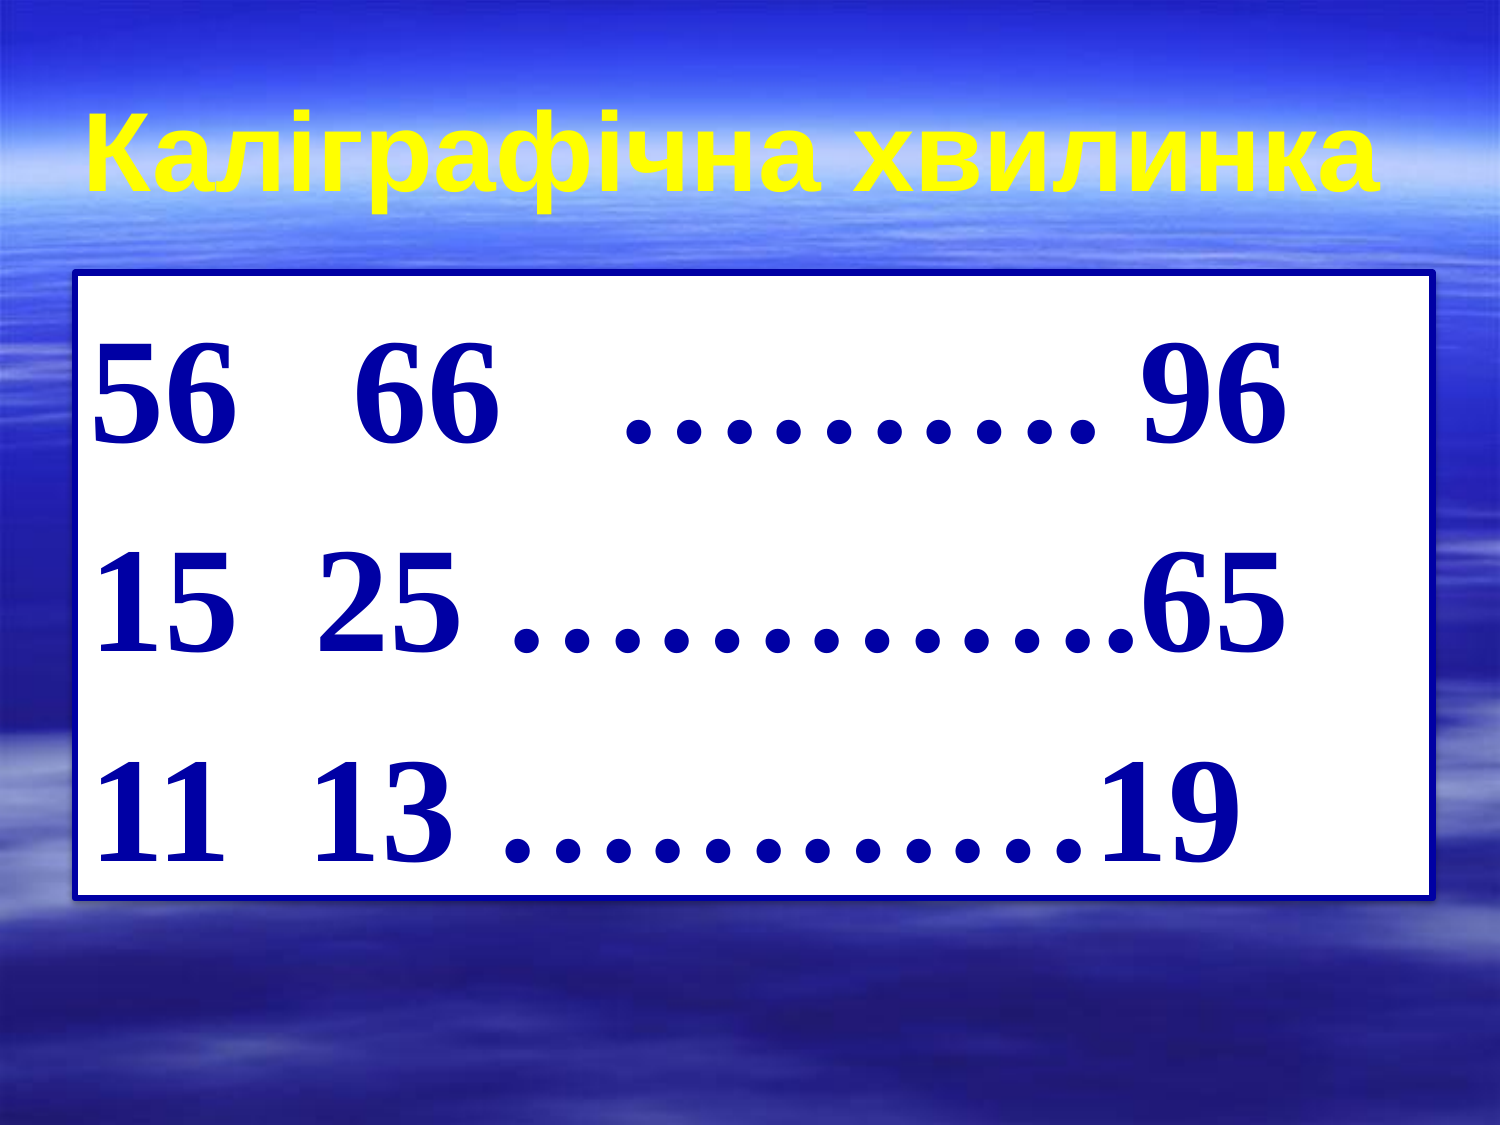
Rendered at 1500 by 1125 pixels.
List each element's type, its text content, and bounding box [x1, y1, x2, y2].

picture [0, 0, 1500, 1125]
title Каліграфічна хвилинка [49, 37, 1446, 255]
text_box 56 66 ………. 96 15 25 ………….65 11 13 …………19 [72, 269, 1436, 901]
